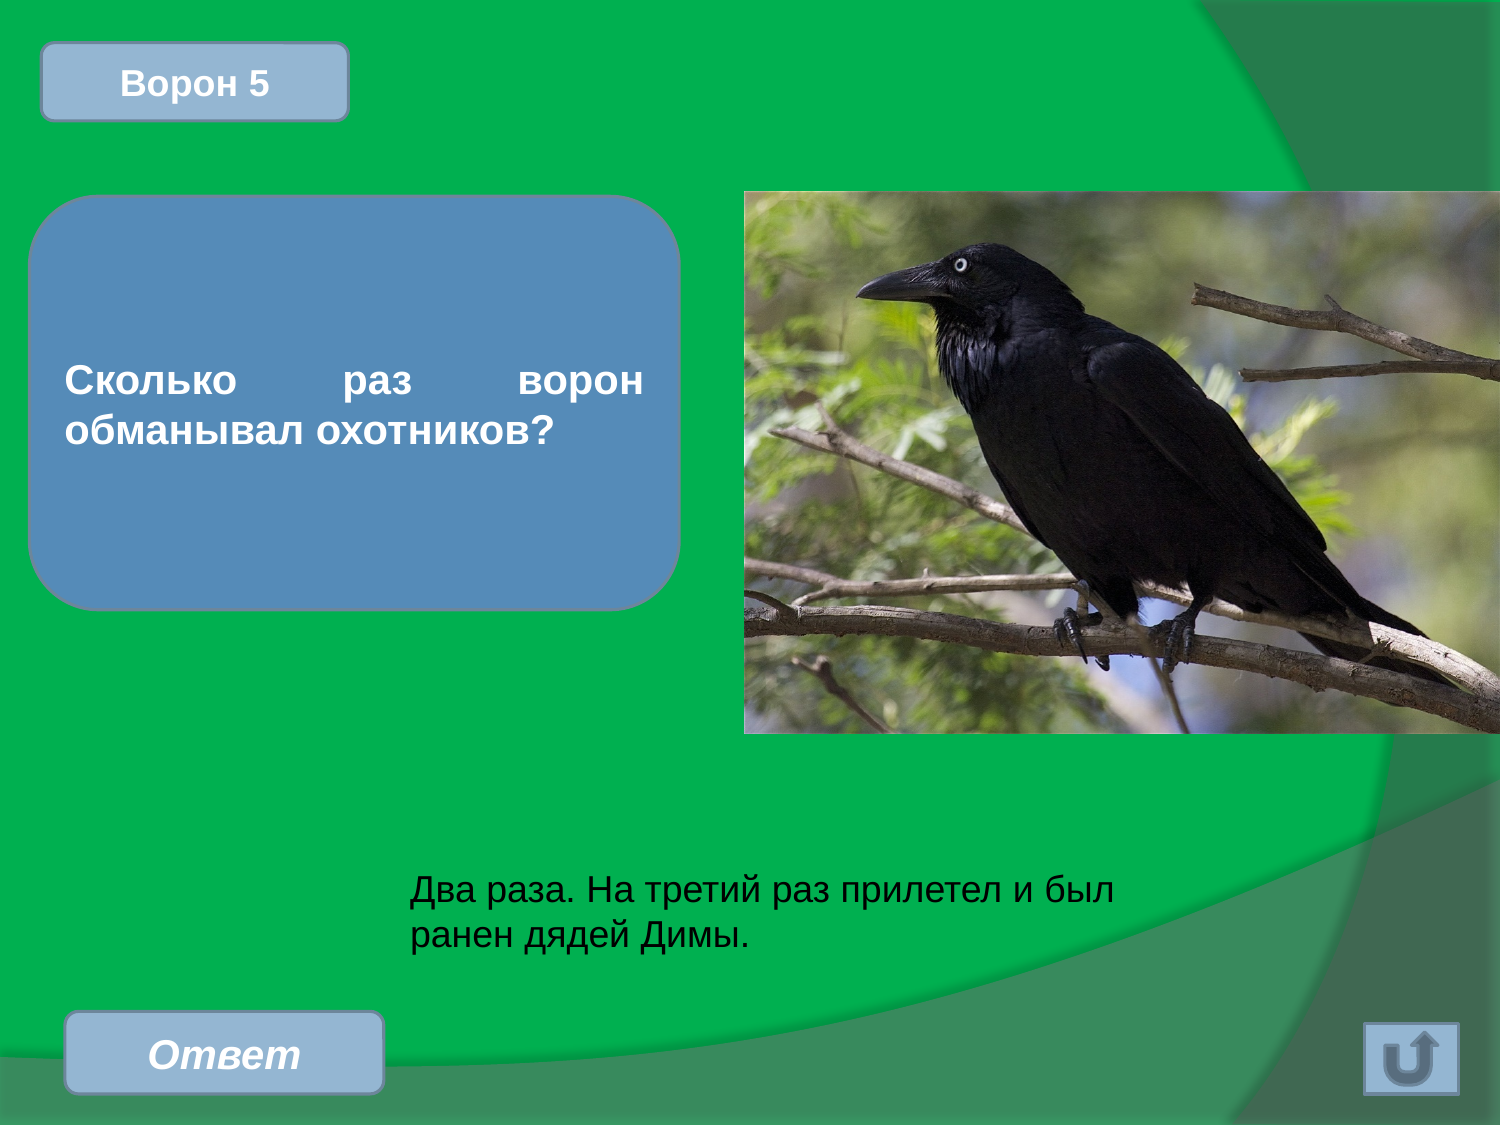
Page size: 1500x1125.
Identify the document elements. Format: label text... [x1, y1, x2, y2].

text_box Два раза. На третий раз прилетел и был ранен дядей Димы. [395, 857, 1146, 963]
text_box Ворон 5 [39, 41, 350, 123]
text_box Сколько раз ворон обманывал охотников? [27, 194, 681, 612]
picture [743, 190, 1500, 734]
text_box Ответ [63, 1009, 386, 1096]
text_box [1363, 1022, 1460, 1096]
